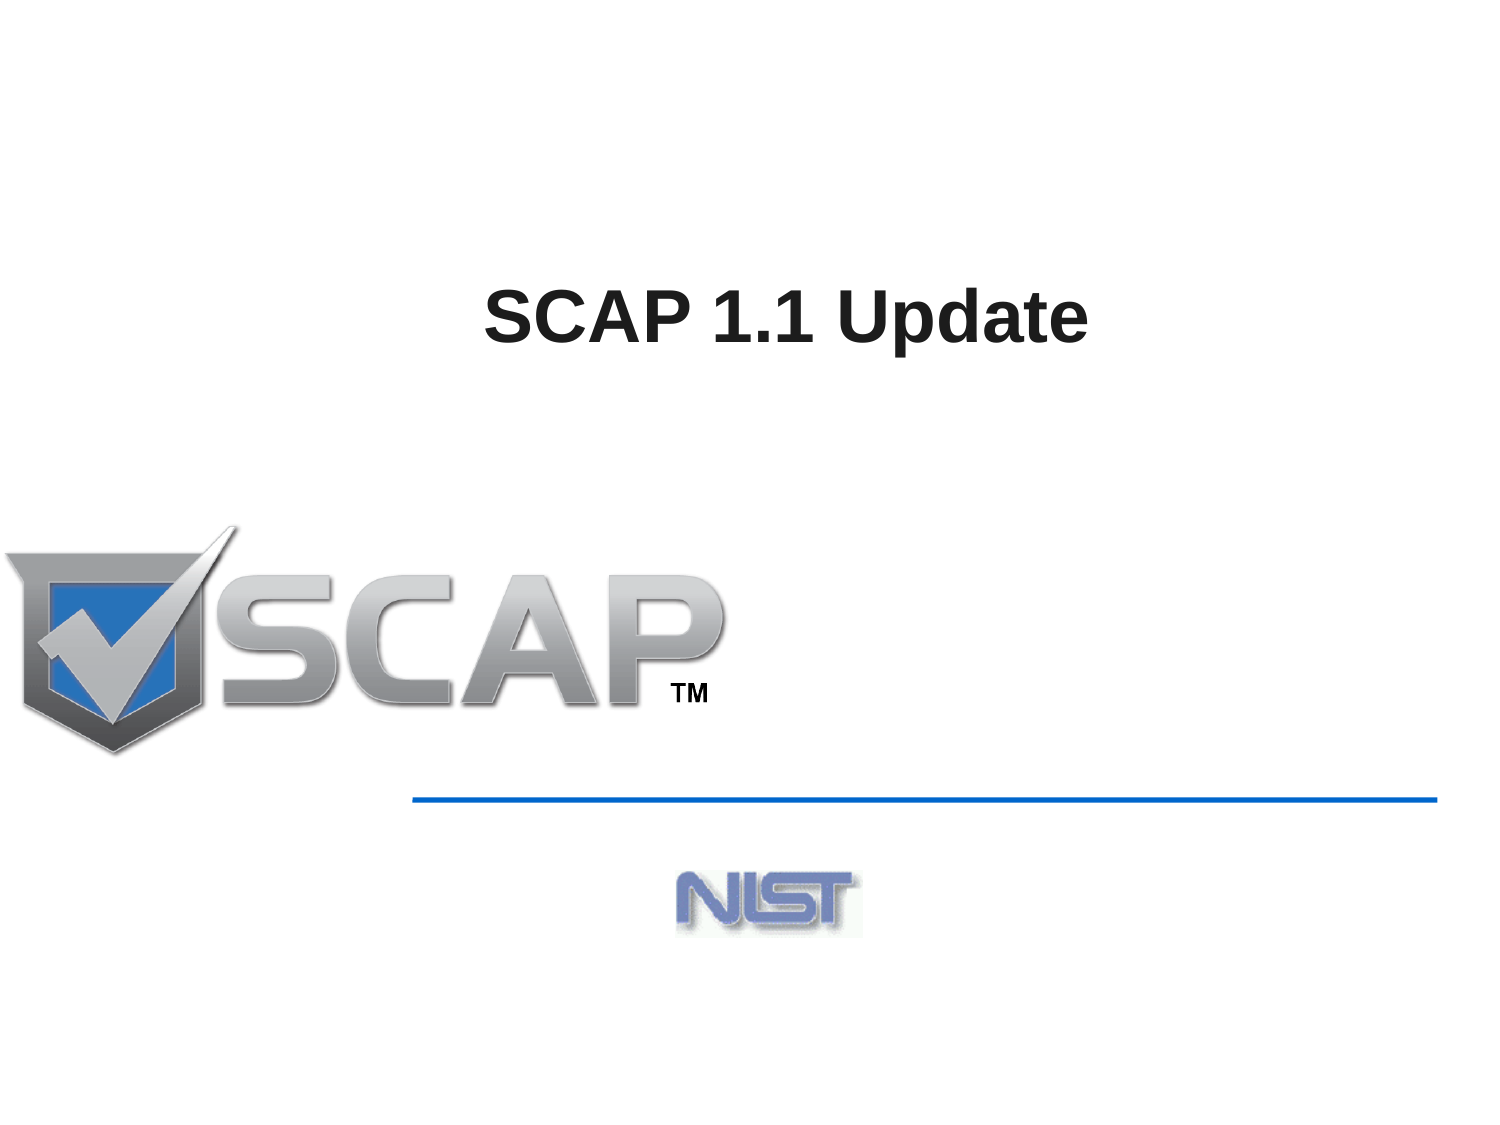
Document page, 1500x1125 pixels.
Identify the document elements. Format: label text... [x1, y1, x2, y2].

picture [0, 521, 733, 763]
title SCAP 1.1 Update [112, 162, 1463, 476]
picture [675, 870, 863, 938]
